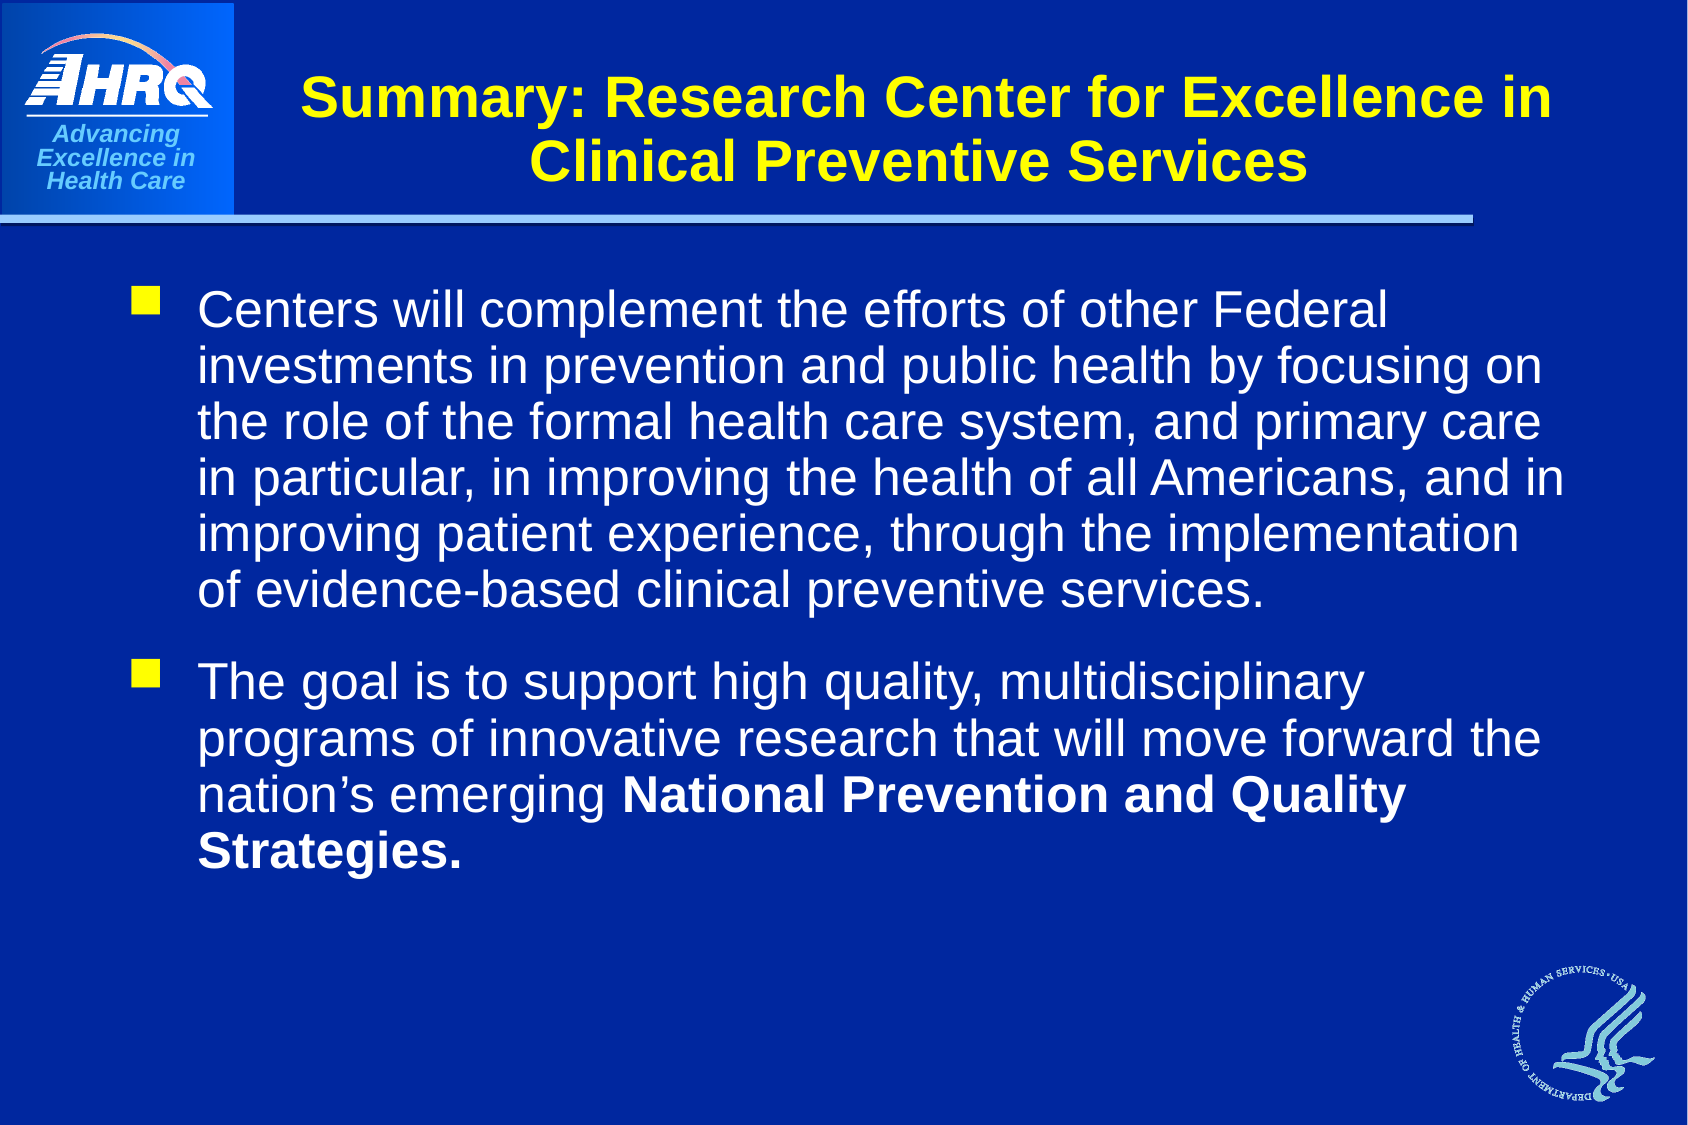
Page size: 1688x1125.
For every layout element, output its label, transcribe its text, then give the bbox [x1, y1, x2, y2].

picture [1493, 950, 1670, 1123]
picture [9, 12, 229, 133]
text_box Summary: Research Center for Excellence in Clinical Preventive Services [268, 57, 1588, 201]
list Centers will complement the efforts of other Federal investments in prevention and public health by focusing on the role of the formal health care system, and primary care in particular, in improving the health of all Americans, and in improving patient experience, through the implementation of evidence-based clinical preventive services. The goal is to support high quality, multidisciplinary programs of innovative research that will move forward the nation’s emerging National Prevention and Quality Strategies. [111, 274, 1588, 889]
